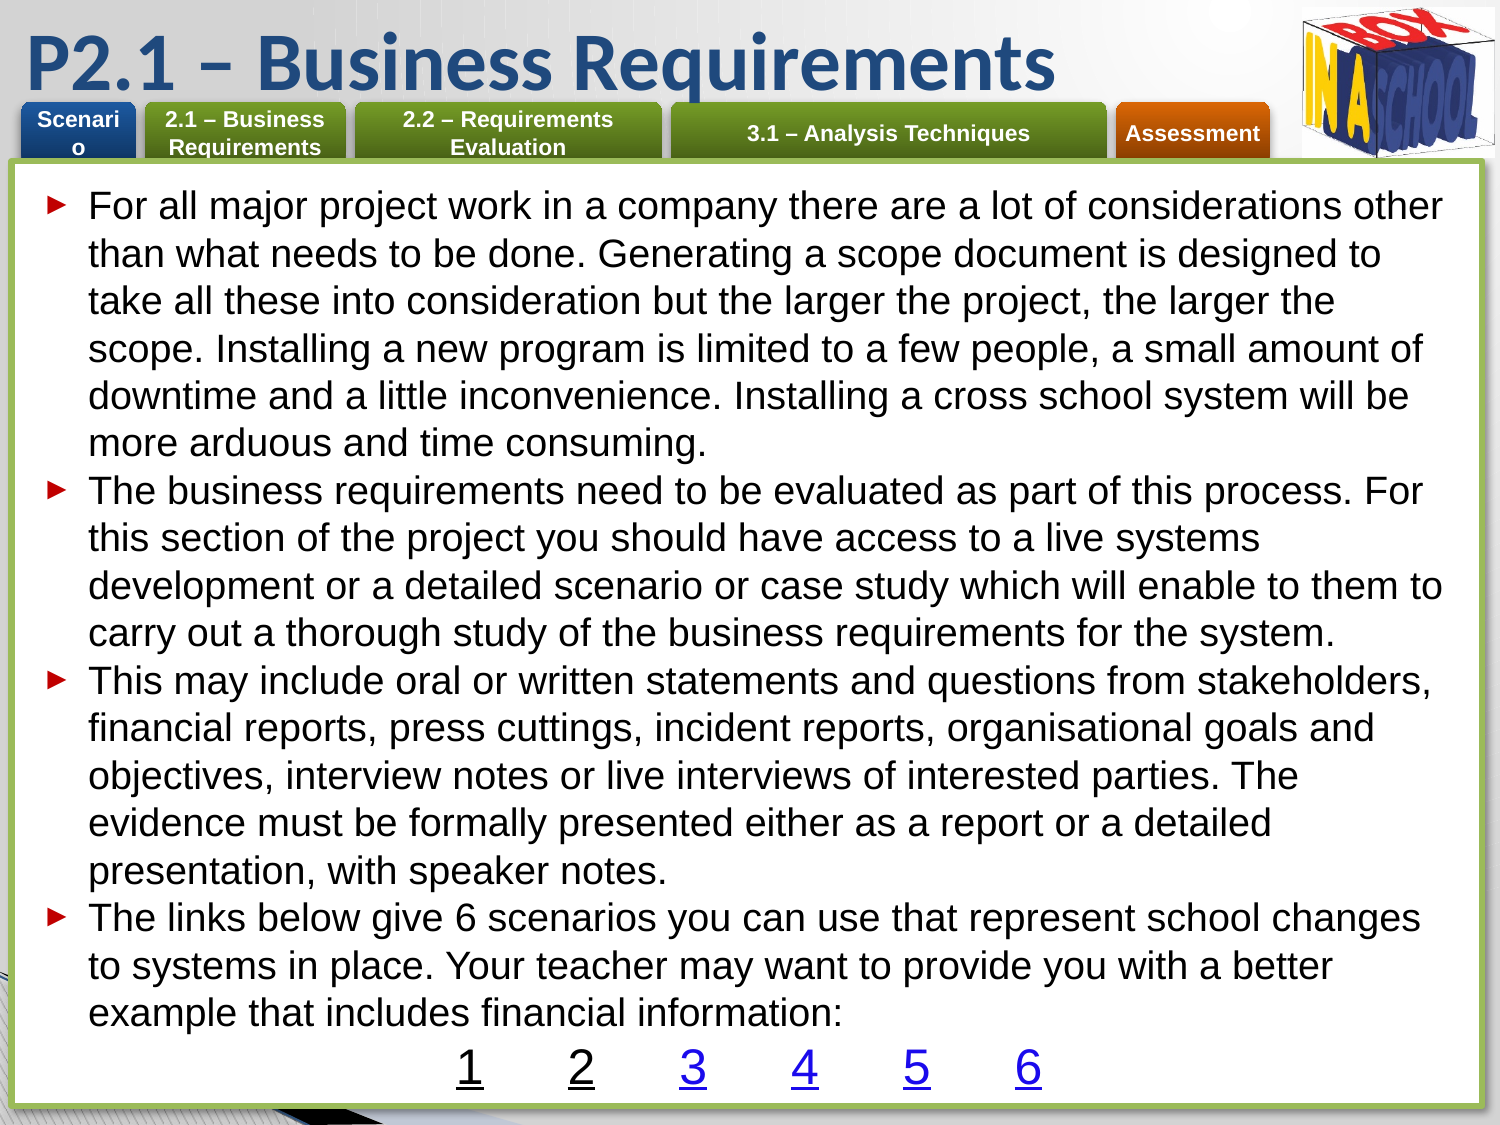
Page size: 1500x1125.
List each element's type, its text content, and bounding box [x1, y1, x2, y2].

text_box For all major project work in a company there are a lot of considerations other than what needs to be done. Generating a scope document is designed to take all these into consideration but the larger the project, the larger the scope. Installing a new program is limited to a few people, a small amount of downtime and a little inconvenience. Installing a cross school system will be more arduous and time consuming. The business requirements need to be evaluated as part of this process. For this section of the project you should have access to a live systems development or a detailed scenario or case study which will enable to them to carry out a thorough study of the business requirements for the system. This may include oral or written statements and questions from stakeholders, financial reports, press cuttings, incident reports, organisational goals and objectives, interview notes or live interviews of interested parties. The evidence must be formally presented either as a report or a detailed presentation, with speaker notes. The links below give 6 scenarios you can use that represent school changes to systems in place. Your teacher may want to provide you with a better example that includes financial information: 1 2 3 4 5 6 [26, 172, 1472, 1102]
title P2.1 – Business Requirements [11, 11, 1270, 102]
picture [281, 1114, 303, 1125]
picture [1302, 7, 1495, 158]
